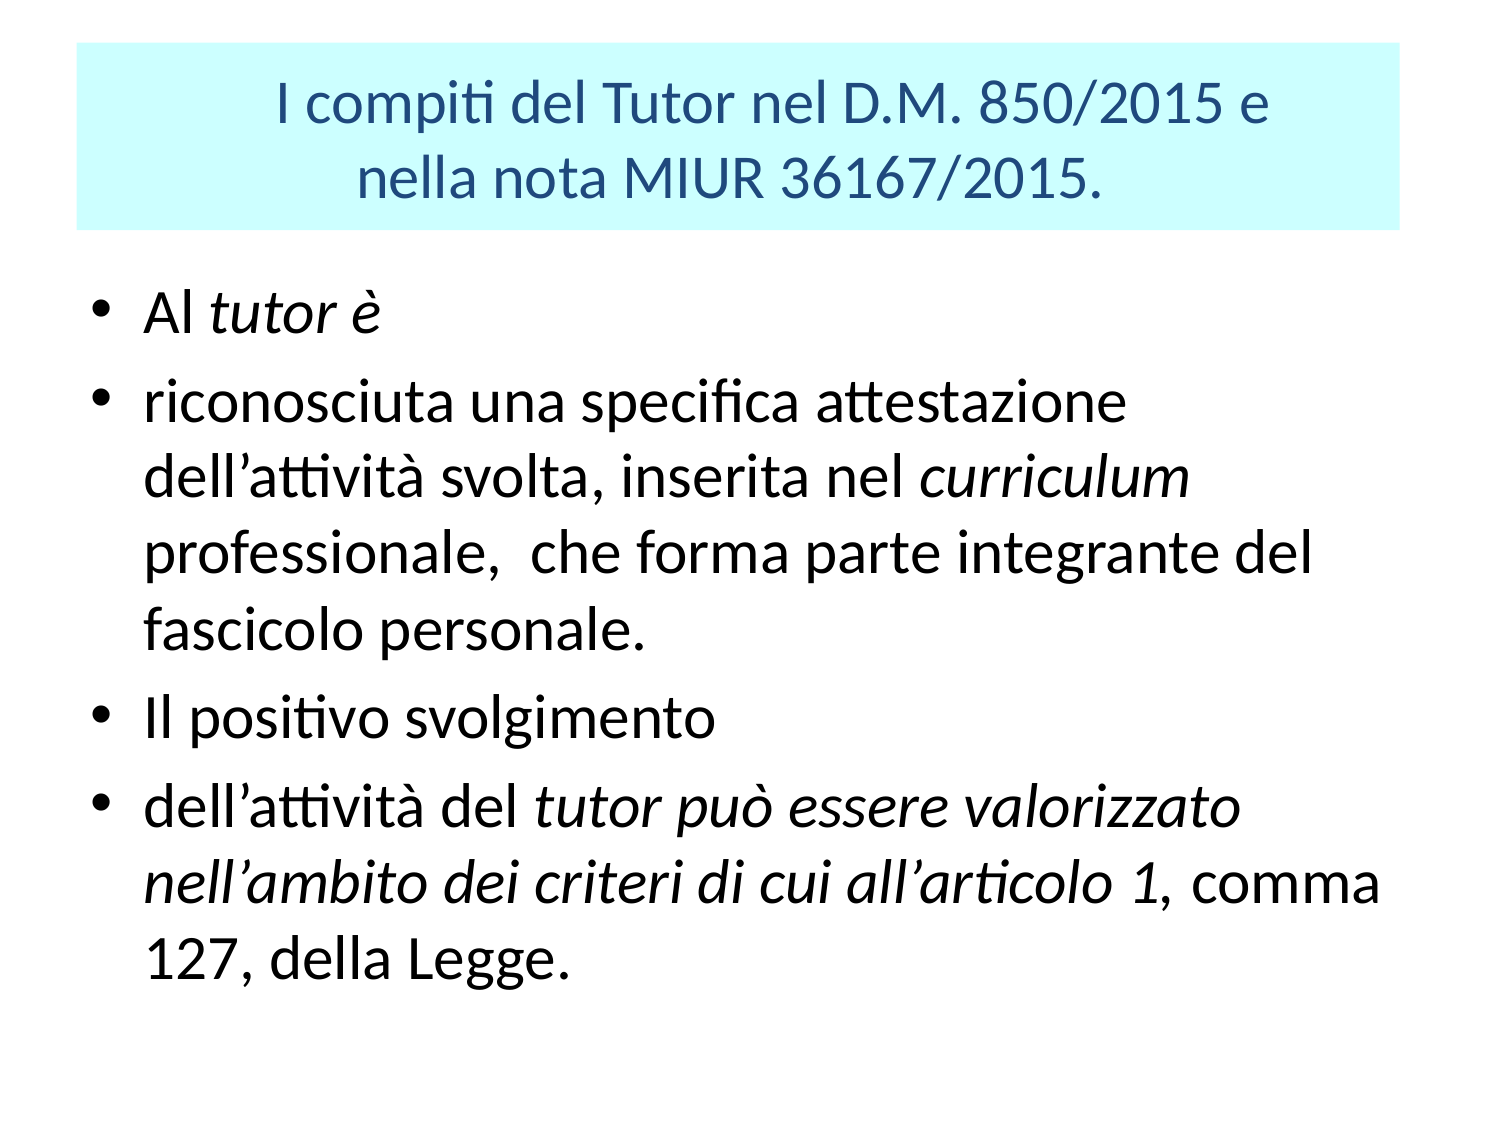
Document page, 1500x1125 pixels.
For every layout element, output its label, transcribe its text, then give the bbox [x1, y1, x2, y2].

list Al tutor è riconosciuta una specifica attestazione dell’attività svolta, inserita nel curriculum professionale, che forma parte integrante del fascicolo personale. Il positivo svolgimento dell’attività del tutor può essere valorizzato nell’ambito dei criteri di cui all’articolo 1, comma 127, della Legge. [75, 262, 1425, 1005]
text_box I compiti del Tutor nel D.M. 850/2015 e nella nota MIUR 36167/2015. [76, 42, 1400, 231]
